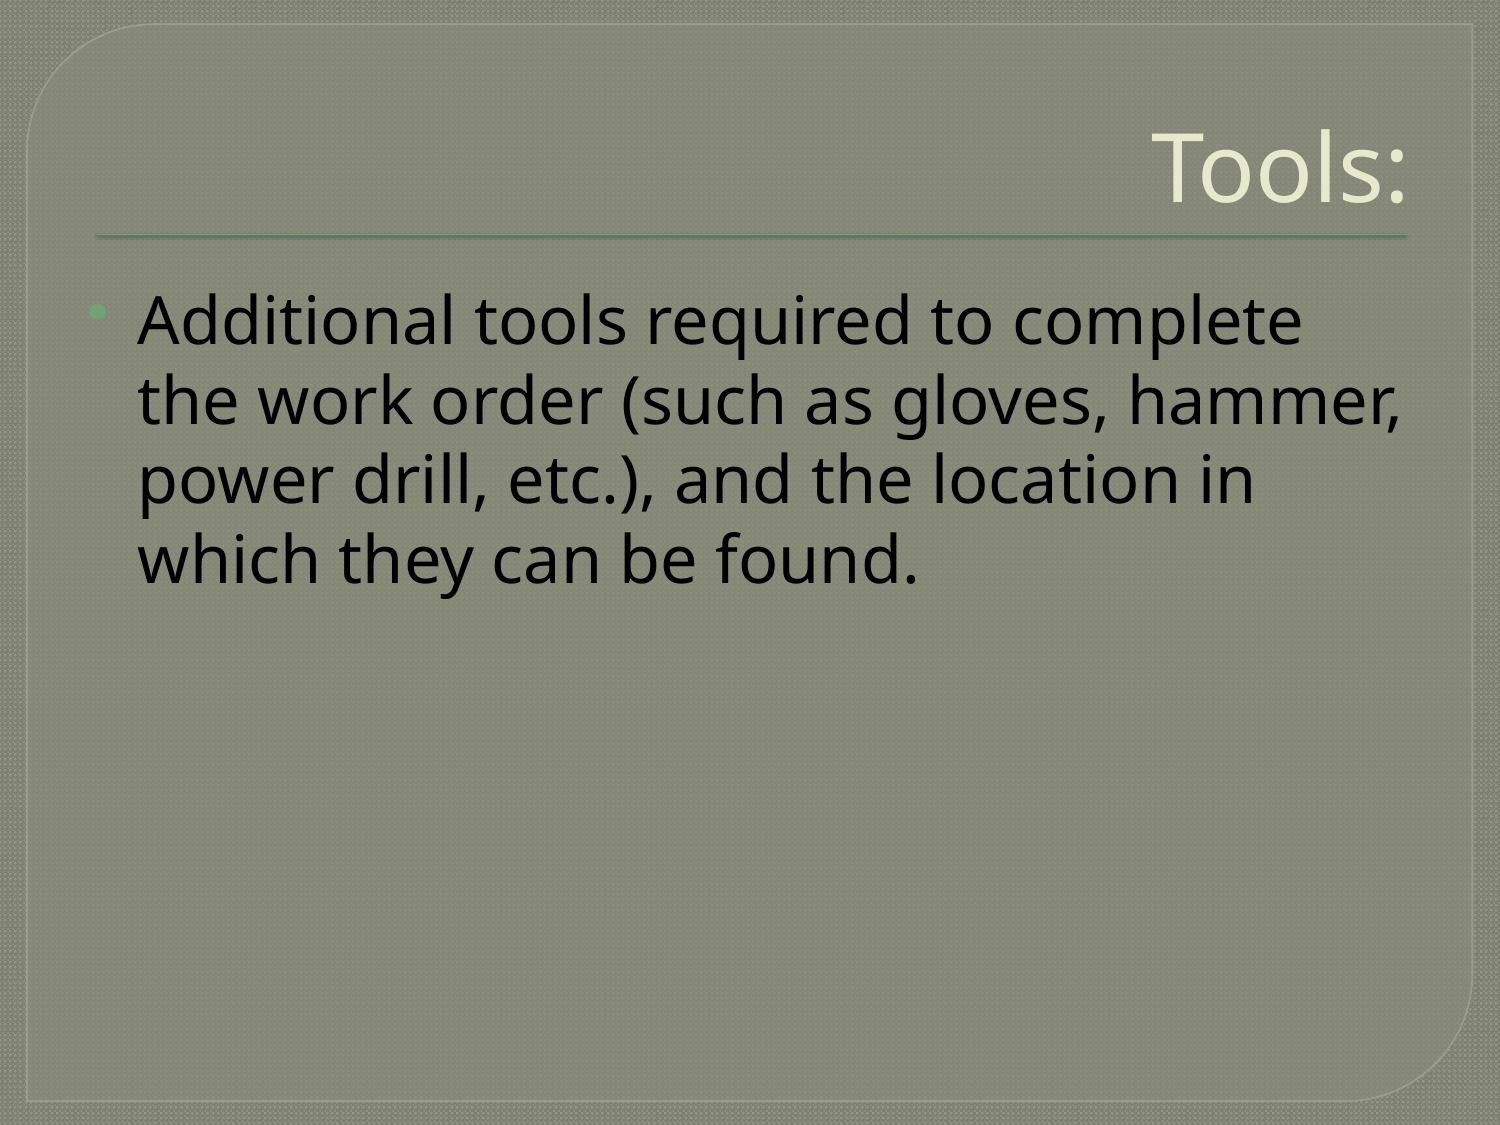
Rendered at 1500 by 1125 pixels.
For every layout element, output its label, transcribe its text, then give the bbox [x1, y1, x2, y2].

title Tools: [75, 41, 1425, 230]
list Additional tools required to complete the work order (such as gloves, hammer, power drill, etc.), and the location in which they can be found. [75, 270, 1425, 1013]
